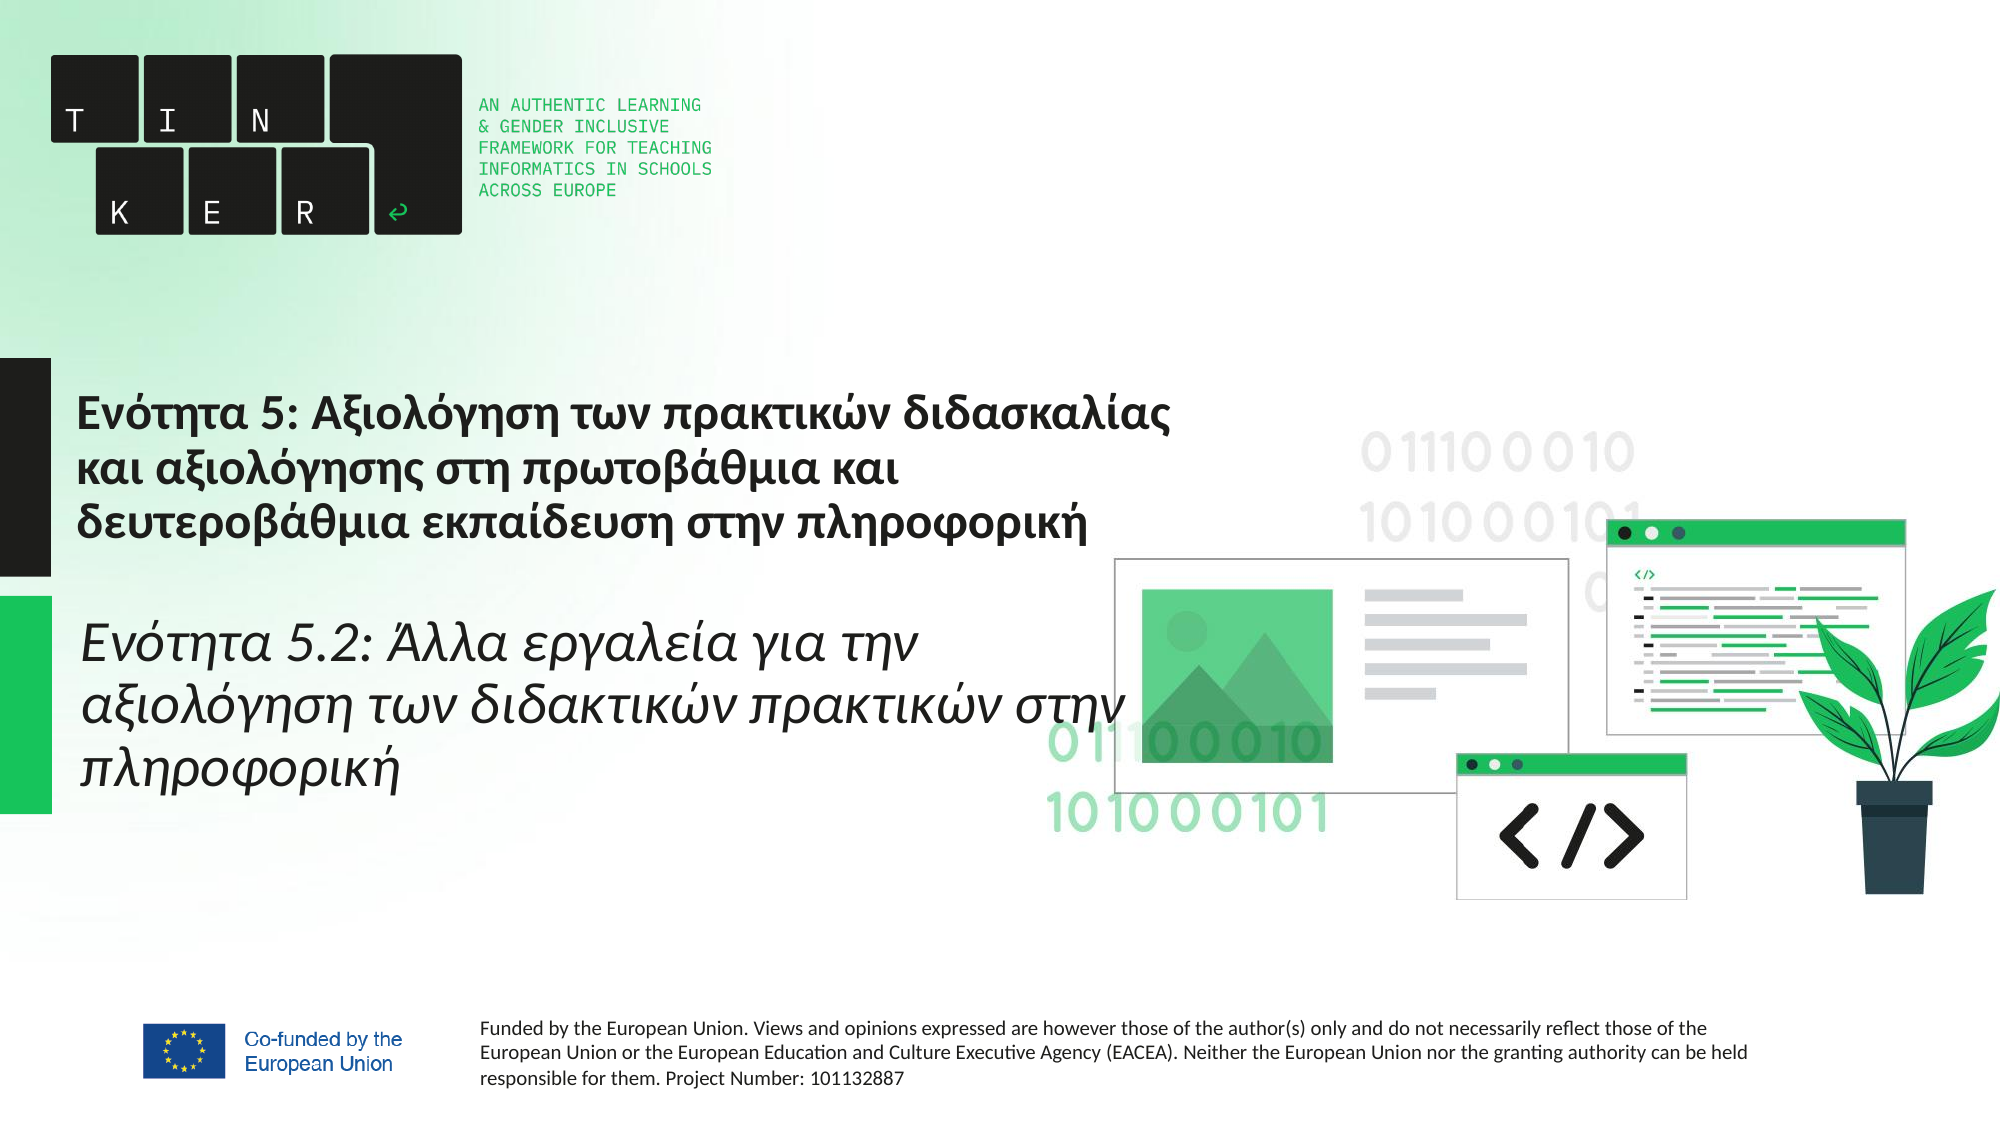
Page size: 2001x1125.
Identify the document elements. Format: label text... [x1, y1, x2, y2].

picture [0, 0, 843, 1125]
title Ενότητα 5: Αξιολόγηση των πρακτικών διδασκαλίας και αξιολόγησης στη πρωτοβάθμια και δευτεροβάθμια εκπαίδευση στην πληροφορική [61, 358, 1196, 578]
subtitle Ενότητα 5.2: Άλλα εργαλεία για την αξιολόγηση των διδακτικών πρακτικών στην πληροφορική [65, 599, 1141, 812]
picture [1047, 431, 2000, 900]
